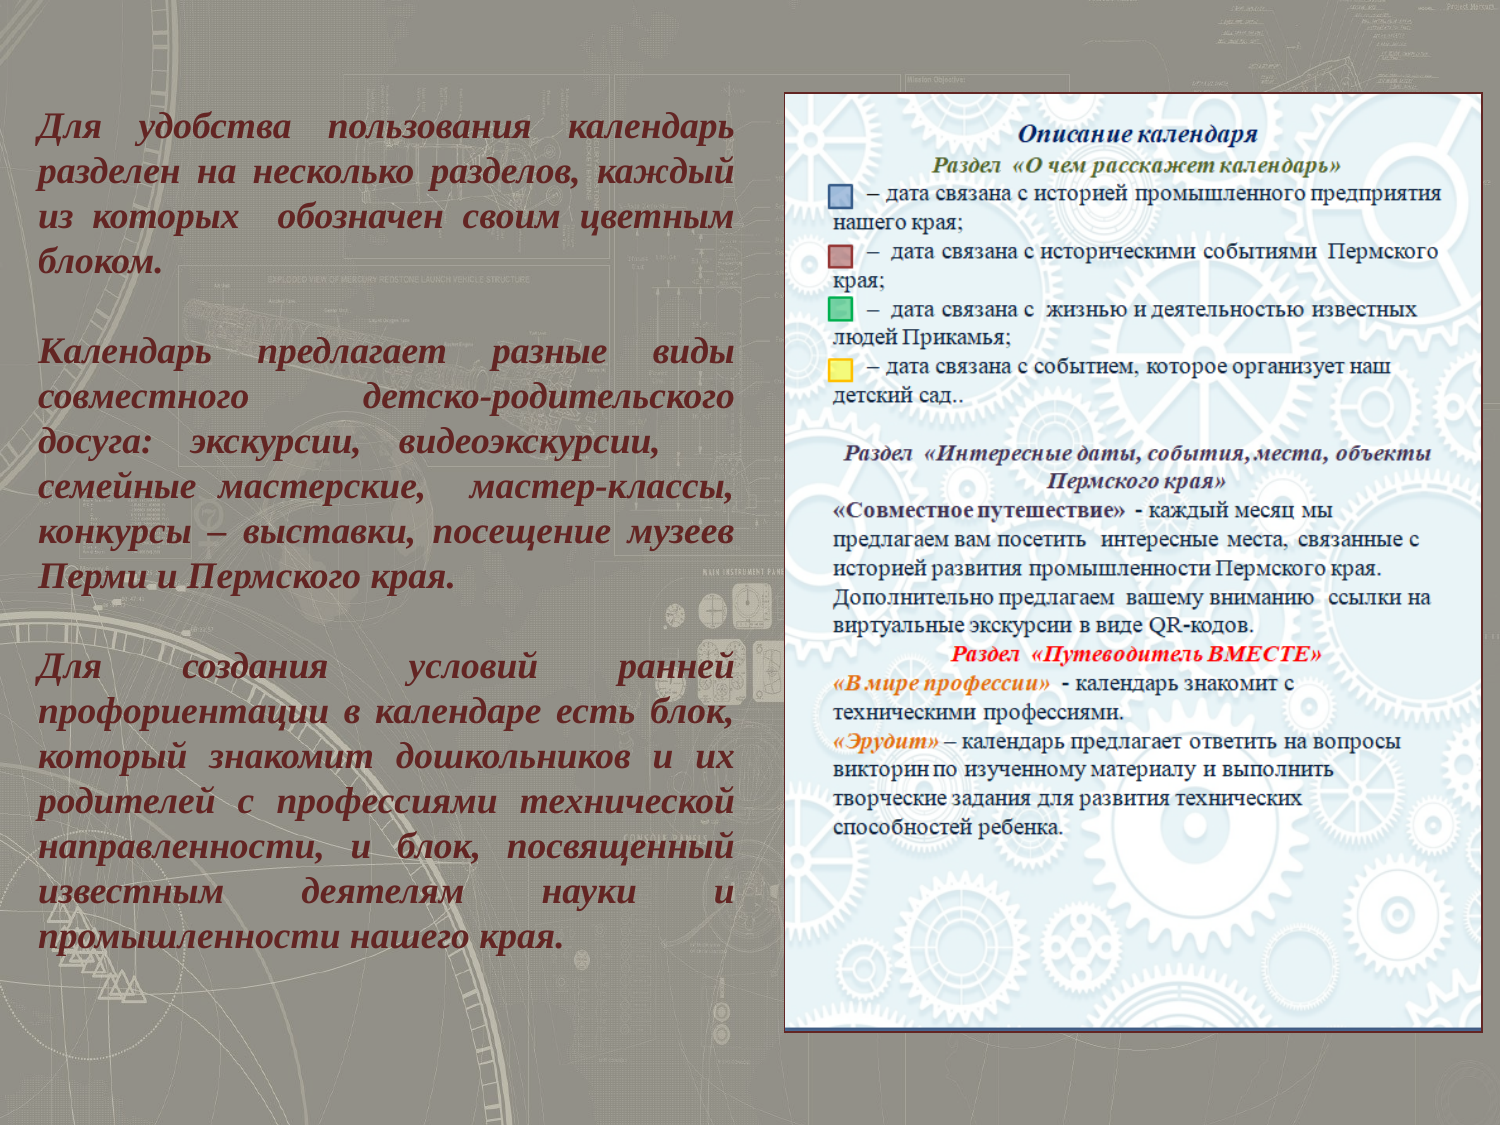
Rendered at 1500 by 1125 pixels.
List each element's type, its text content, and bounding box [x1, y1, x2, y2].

picture [784, 93, 1482, 1032]
text_box Для удобства пользования календарь разделен на несколько разделов, каждый из которых обозначен своим цветным блоком. Календарь предлагает разные виды совместного детско-родительского досуга: экскурсии, видеоэкскурсии, семейные мастерские, мастер-классы, конкурсы – выставки, посещение музеев Перми и Пермского края. Для создания условий ранней профориентации в календаре есть блок, который знакомит дошкольников и их родителей с профессиями технической направленности, и блок, посвященный известным деятелям науки и промышленности нашего края. [23, 93, 750, 964]
